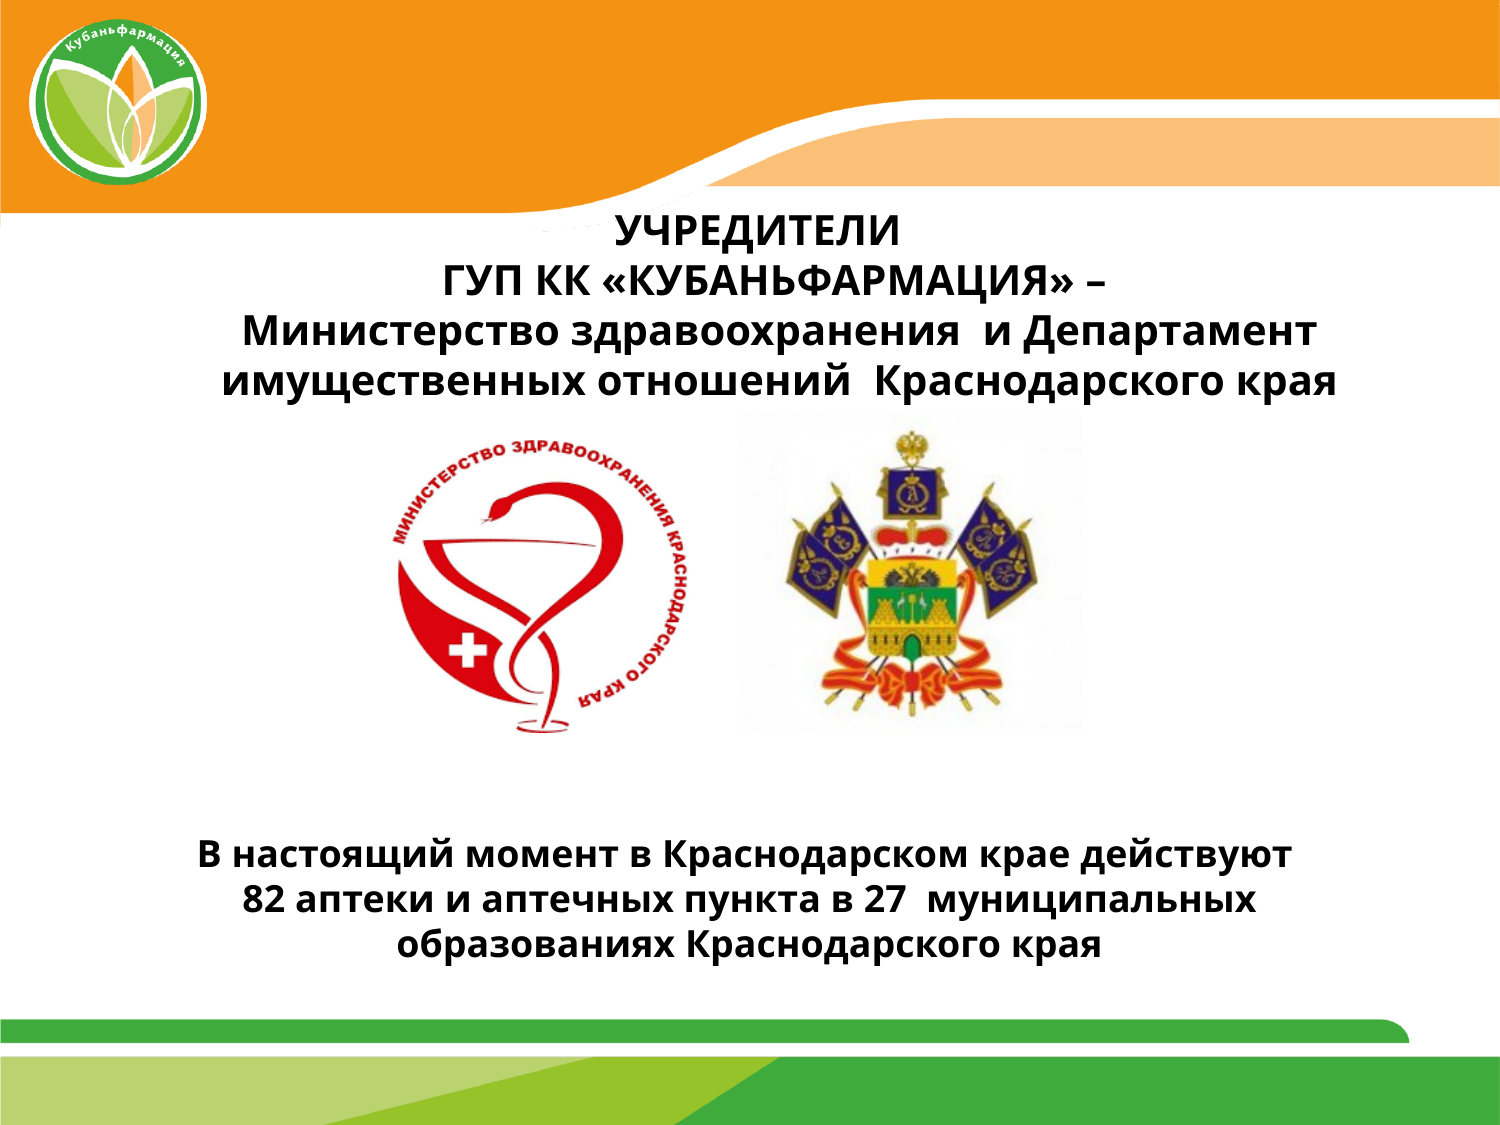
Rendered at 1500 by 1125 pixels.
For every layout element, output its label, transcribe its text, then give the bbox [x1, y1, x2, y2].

picture [0, 0, 1500, 1125]
text_box В настоящий момент в Краснодарском крае действуют 82 аптеки и аптечных пункта в 27 муниципальных образованиях Краснодарского края [88, 822, 1412, 972]
text_box УЧРЕДИТЕЛИ ГУП КК «КУБАНЬФАРМАЦИЯ» – Министерство здравоохранения и Департамент имущественных отношений Краснодарского края [159, 196, 1400, 412]
